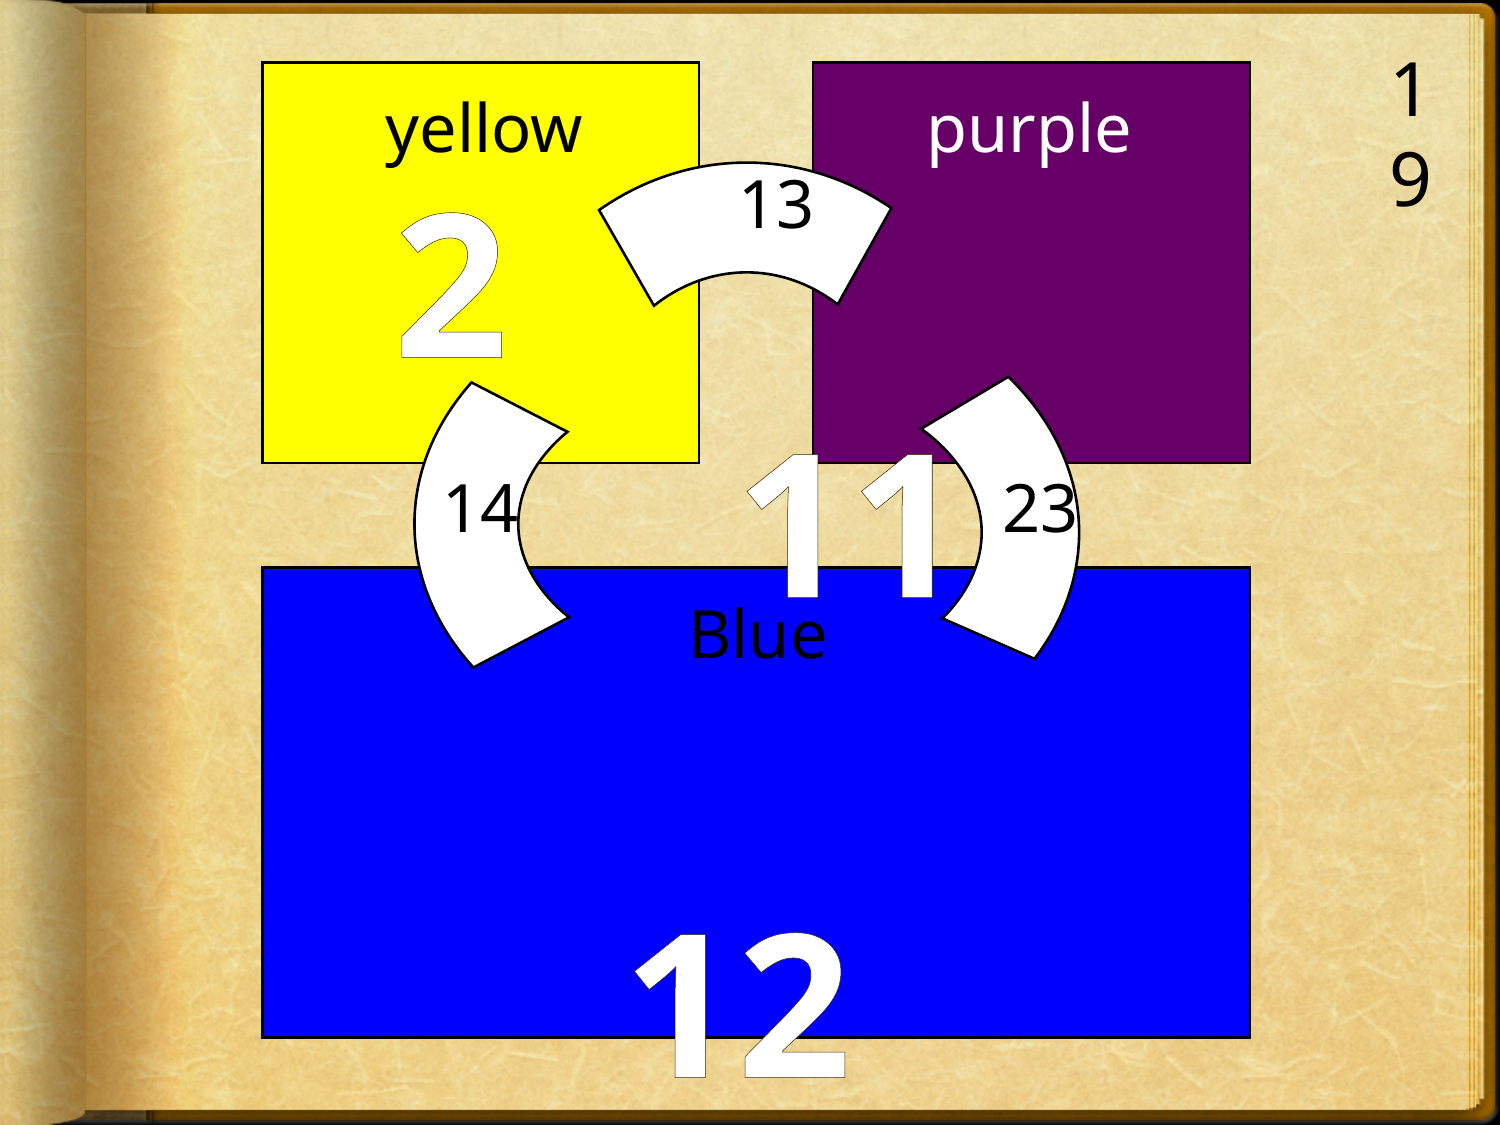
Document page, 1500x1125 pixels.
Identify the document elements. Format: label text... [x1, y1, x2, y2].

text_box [261, 61, 1251, 1039]
text_box 19 [1374, 34, 1488, 230]
text_box 2 11 12 [337, 1039, 1138, 1125]
picture [0, 0, 1500, 1125]
